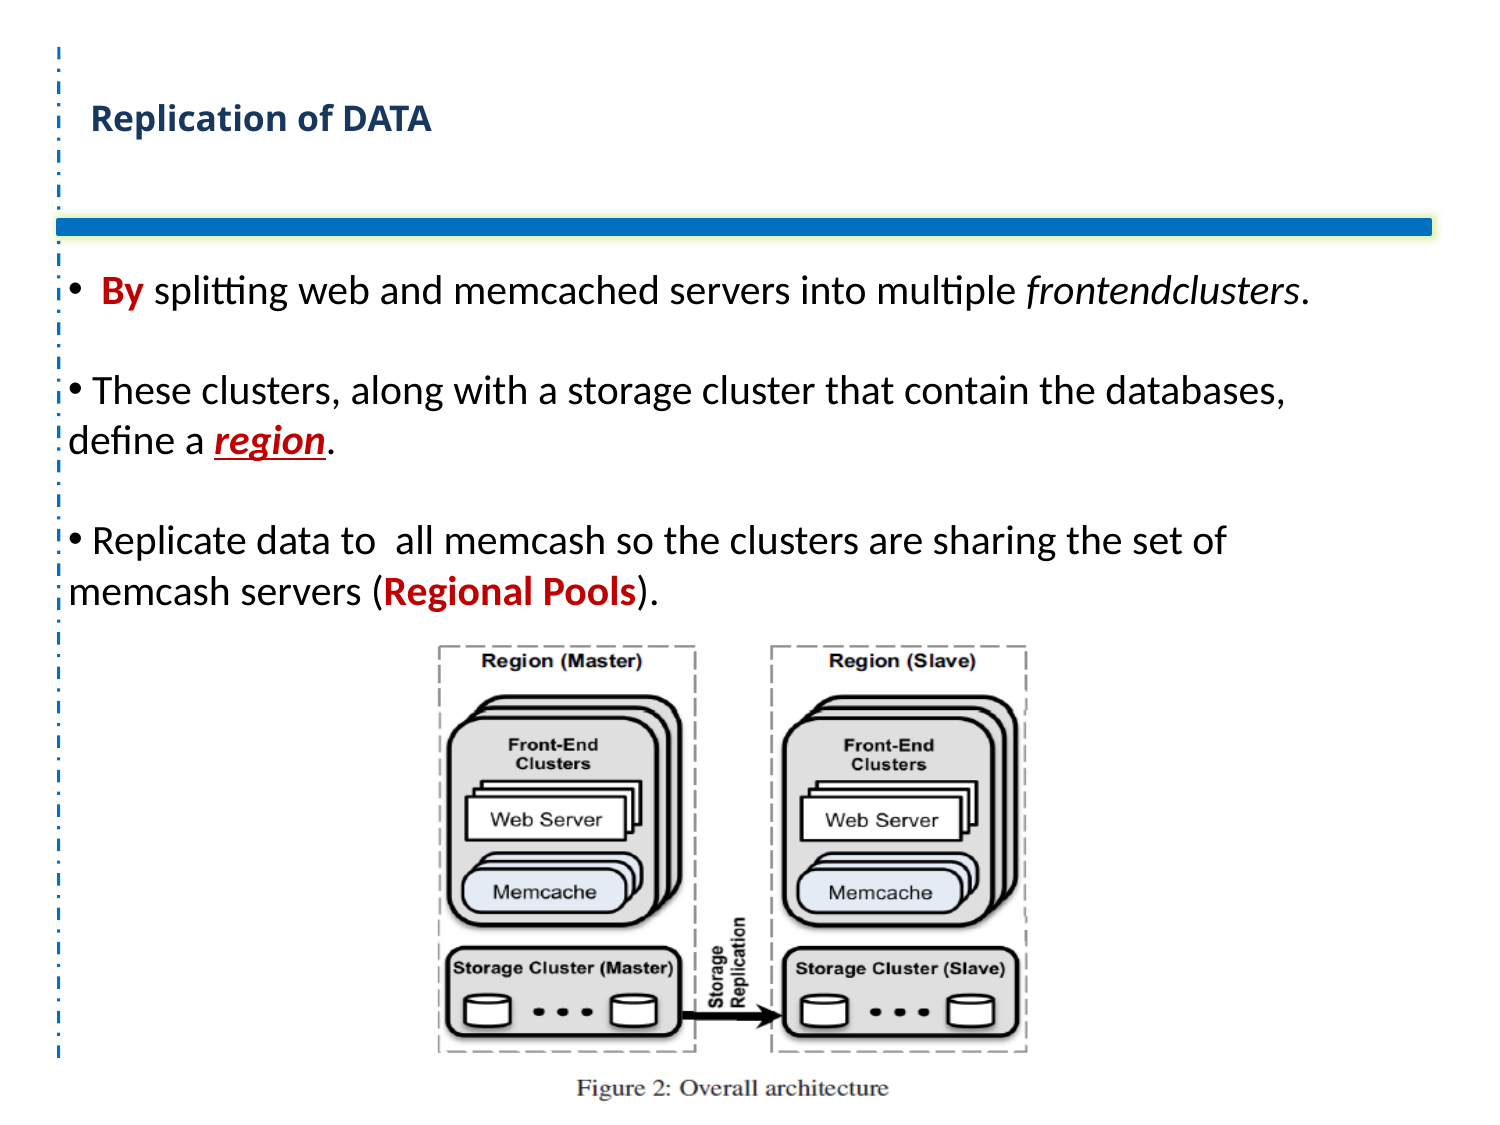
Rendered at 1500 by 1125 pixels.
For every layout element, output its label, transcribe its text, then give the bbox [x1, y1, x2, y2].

picture [430, 633, 1105, 1102]
title Replication of DATA [75, 45, 1425, 210]
text_box [56, 218, 1432, 236]
text_box By splitting web and memcached servers into multiple frontendclusters. These clusters, along with a storage cluster that contain the databases, define a region. Replicate data to all memcash so the clusters are sharing the set of memcash servers (Regional Pools). [53, 255, 1403, 1024]
